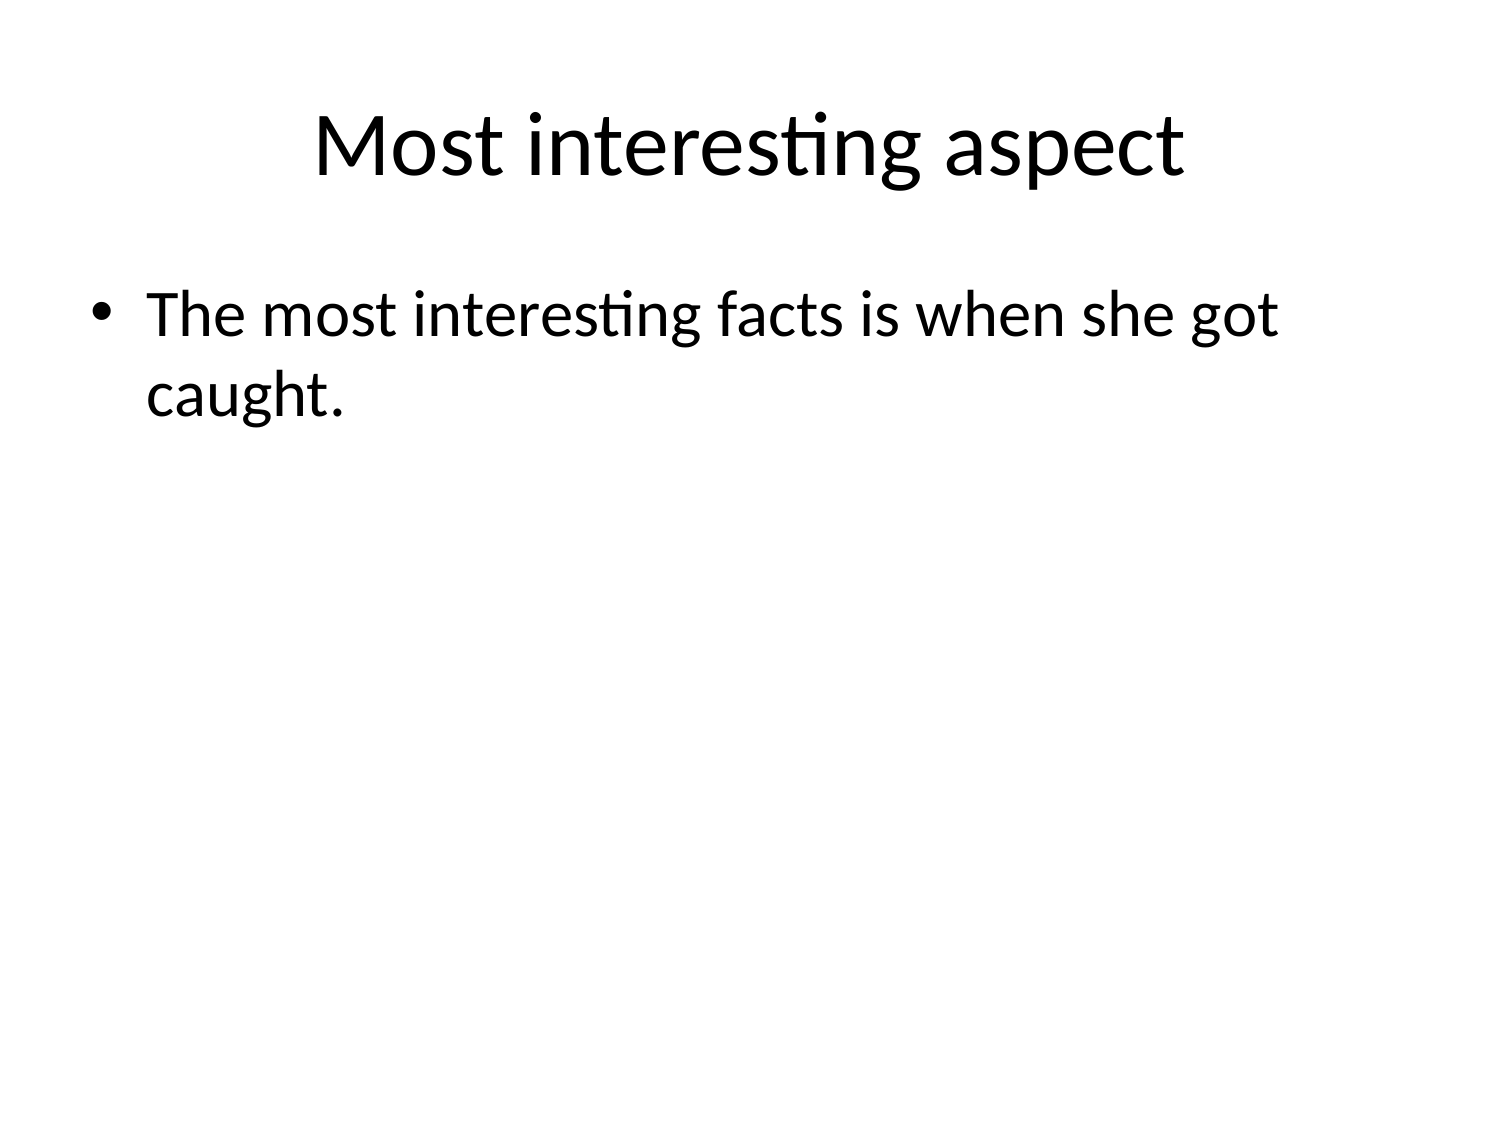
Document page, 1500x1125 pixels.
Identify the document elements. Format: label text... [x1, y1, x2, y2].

title Most interesting aspect [75, 45, 1425, 233]
list The most interesting facts is when she got caught. [75, 262, 1425, 1005]
